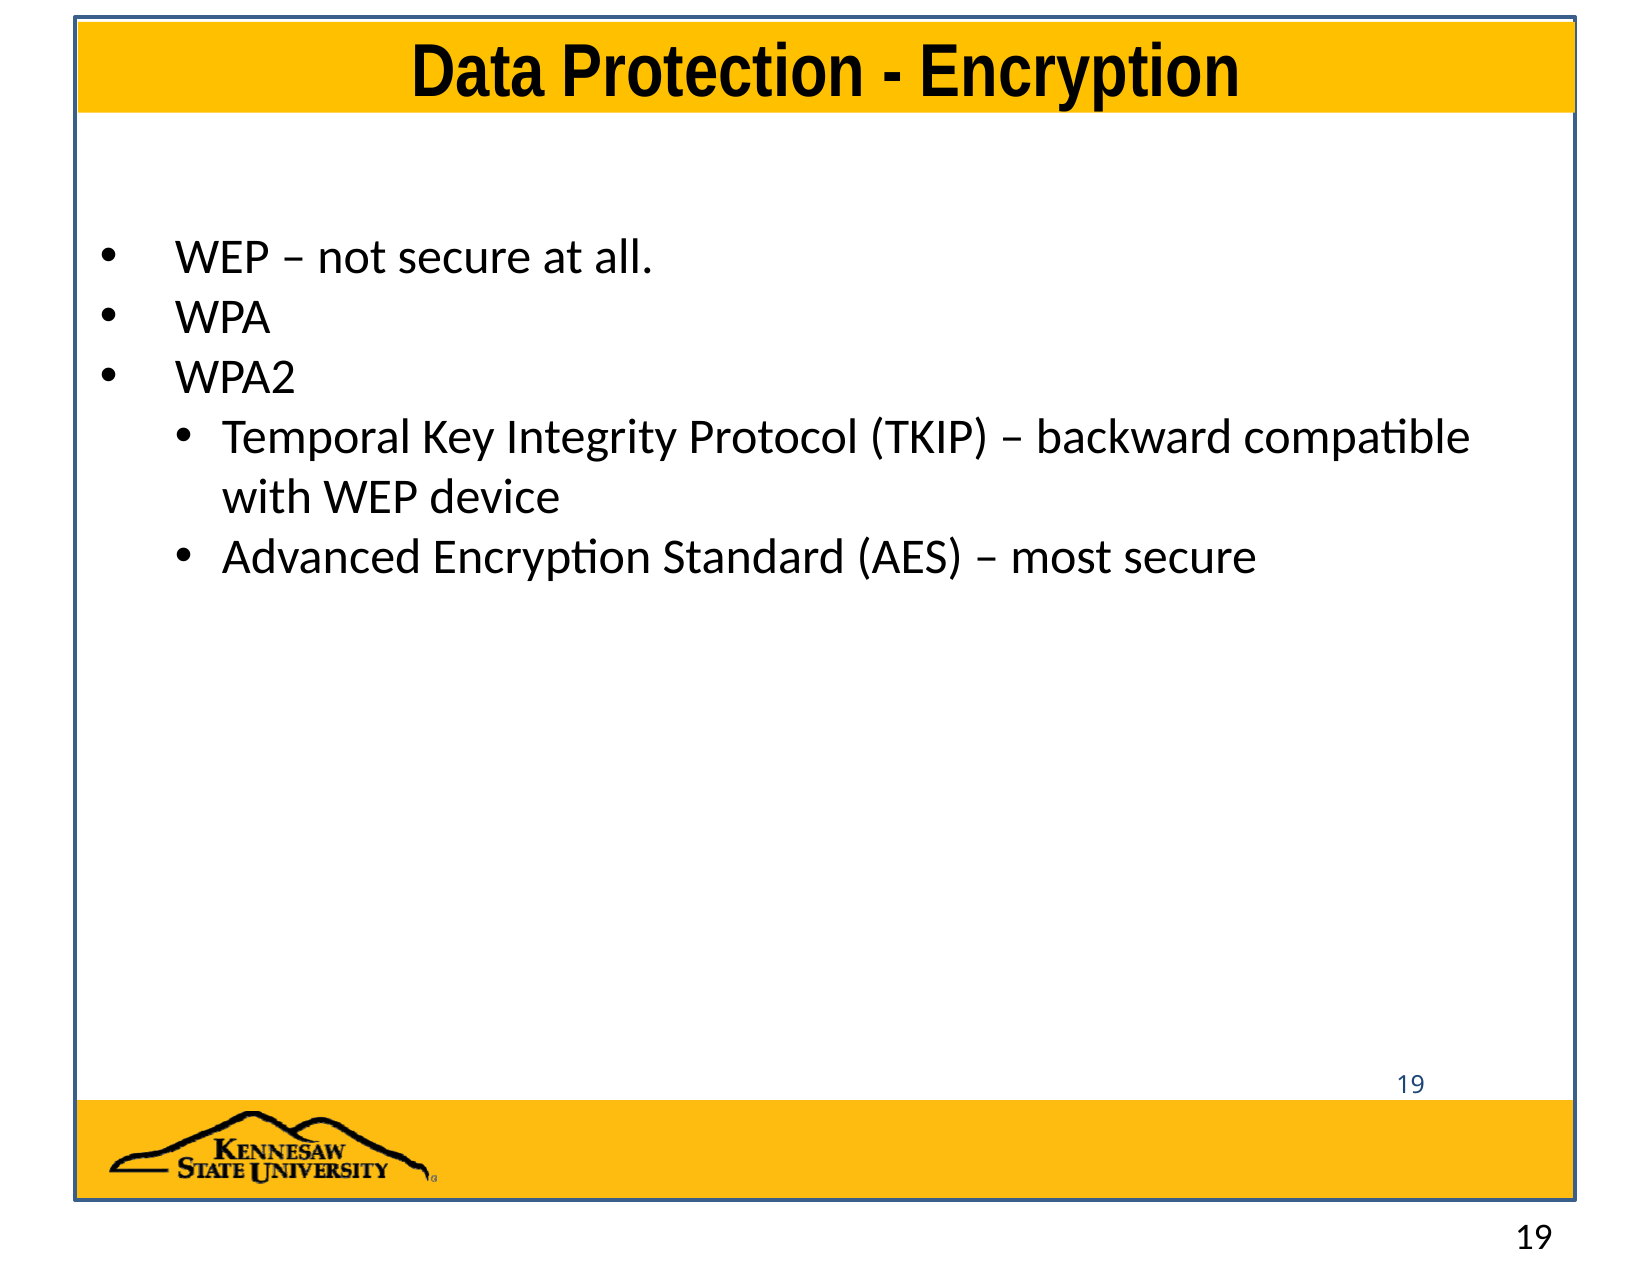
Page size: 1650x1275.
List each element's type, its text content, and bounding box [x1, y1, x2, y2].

slide_number 19 [1299, 1042, 1425, 1103]
title Data Protection - Encryption [77, 21, 1575, 113]
picture [108, 1111, 437, 1184]
list WEP – not secure at all. WPA WPA2 Temporal Key Integrity Protocol (TKIP) – backward compatible with WEP device Advanced Encryption Standard (AES) – most secure [99, 223, 1550, 588]
